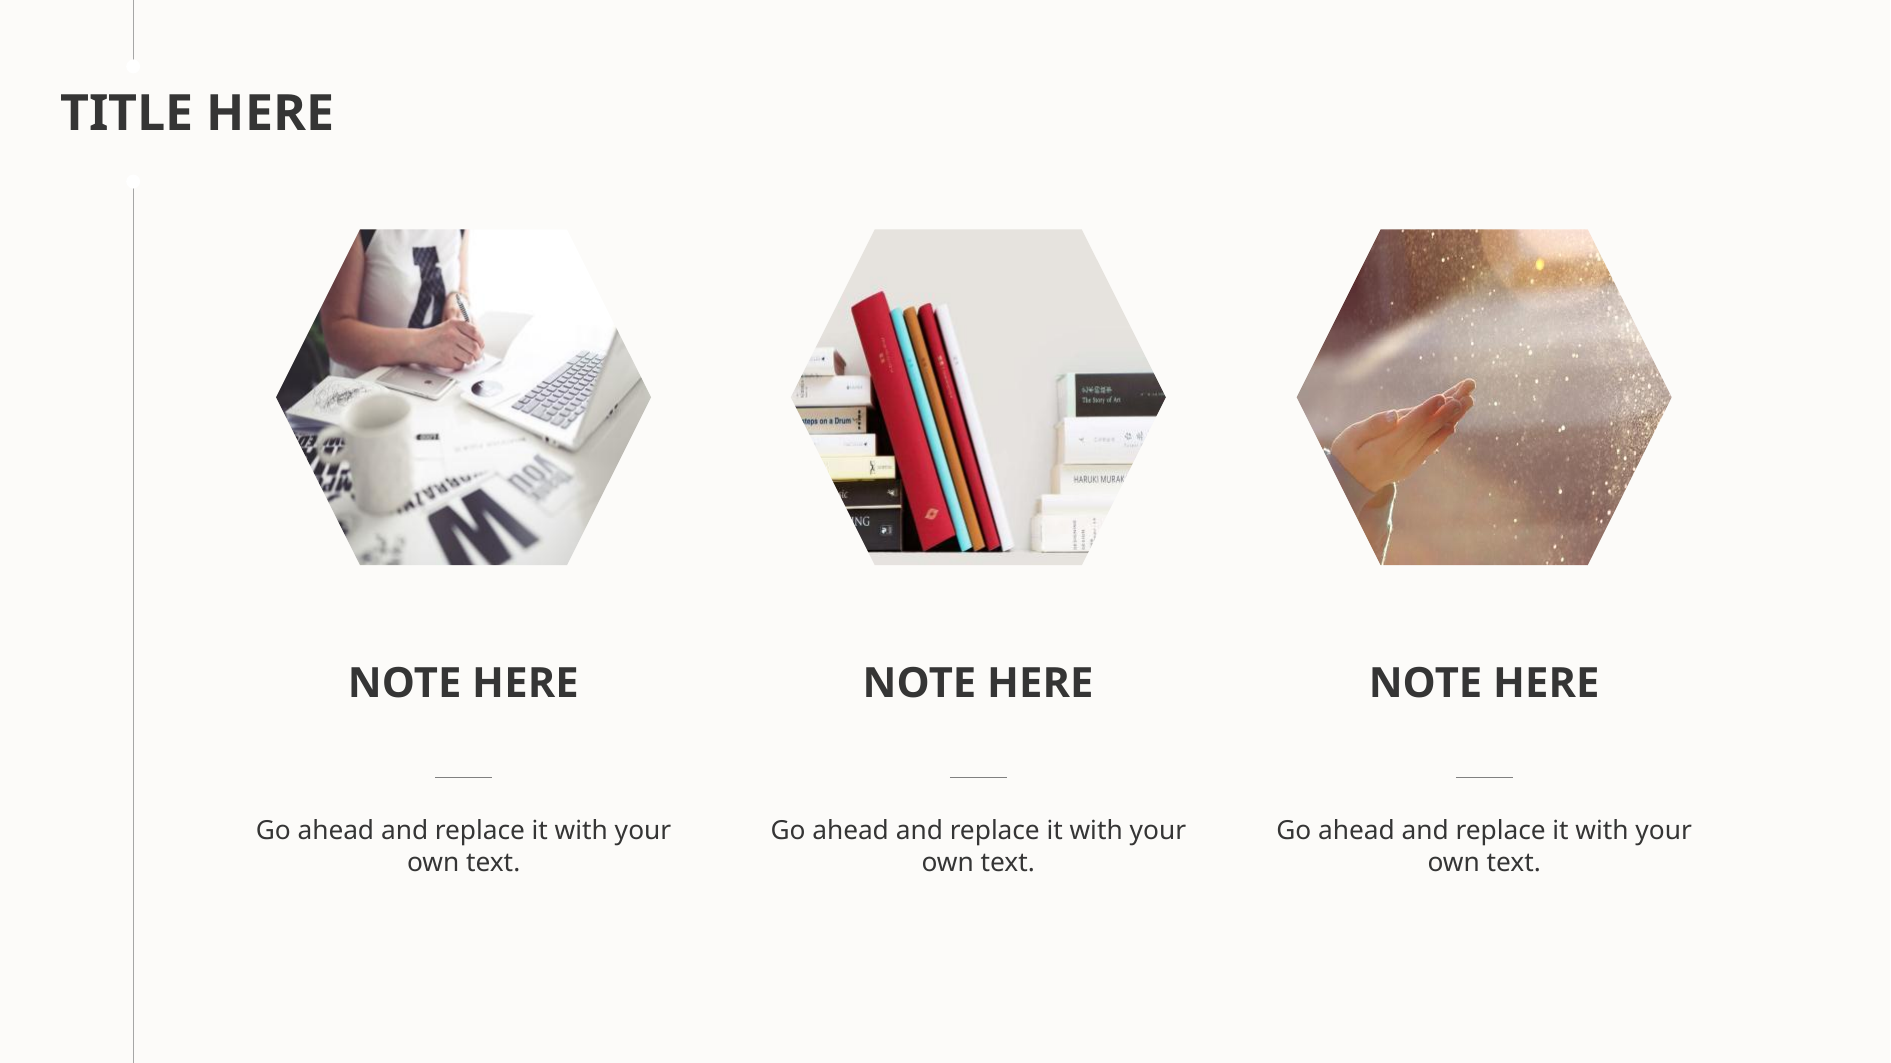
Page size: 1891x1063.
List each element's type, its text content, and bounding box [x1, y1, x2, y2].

text_box Go ahead and replace it with your own text. [1242, 806, 1727, 884]
text_box Go ahead and replace it with your own text. [736, 806, 1221, 884]
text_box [125, 174, 141, 1063]
text_box [1294, 227, 1674, 568]
text_box [274, 227, 653, 568]
text_box NOTE HERE [820, 648, 1137, 714]
text_box NOTE HERE [305, 648, 622, 714]
text_box NOTE HERE [1326, 648, 1643, 714]
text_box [125, 0, 141, 74]
text_box [788, 227, 1168, 568]
text_box Go ahead and replace it with your own text. [221, 806, 706, 884]
text_box TITLE HERE [45, 73, 398, 148]
